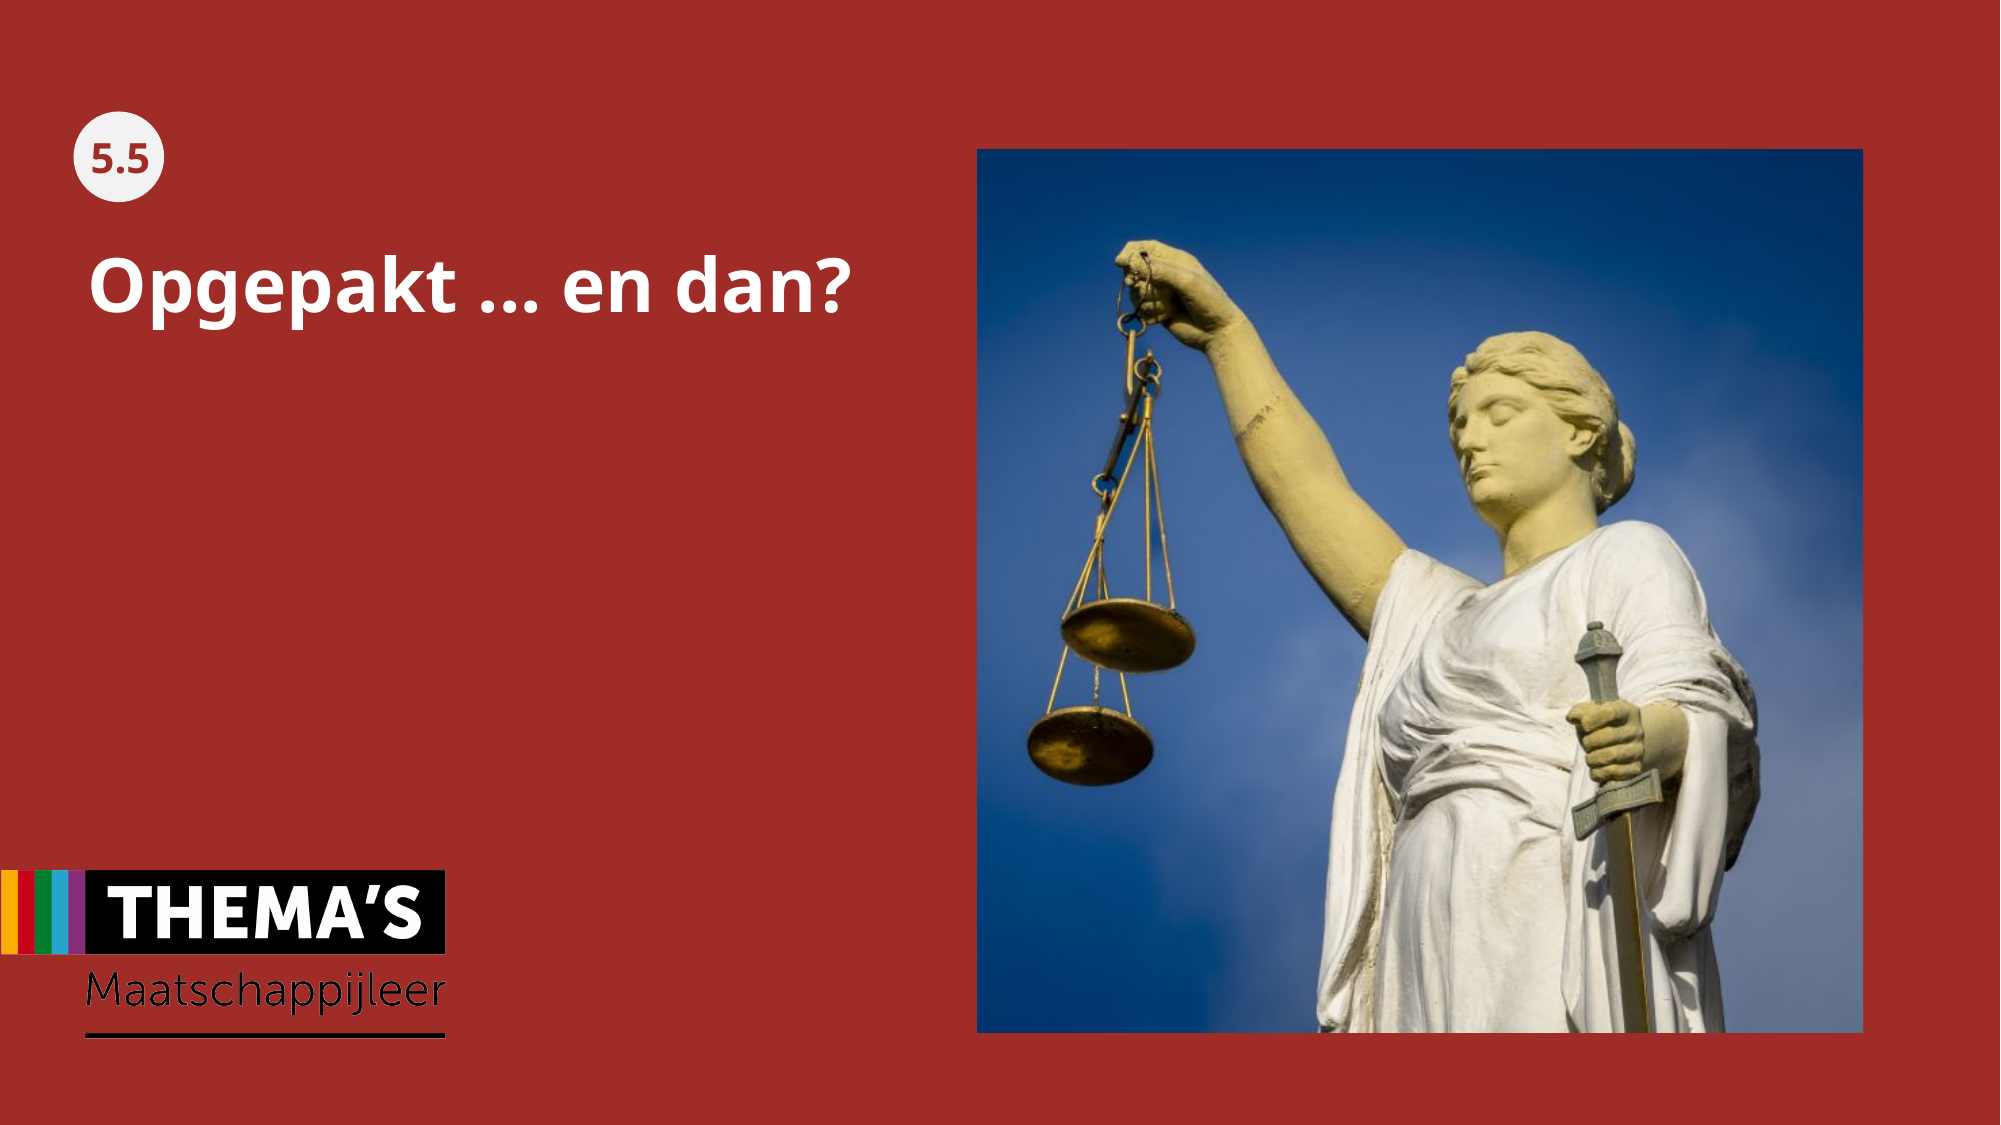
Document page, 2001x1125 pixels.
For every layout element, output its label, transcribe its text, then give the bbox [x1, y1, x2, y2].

picture [0, 786, 474, 1125]
picture [977, 149, 1864, 1036]
list Opgepakt ... en dan? [72, 240, 928, 769]
title 5.5 [71, 102, 170, 190]
